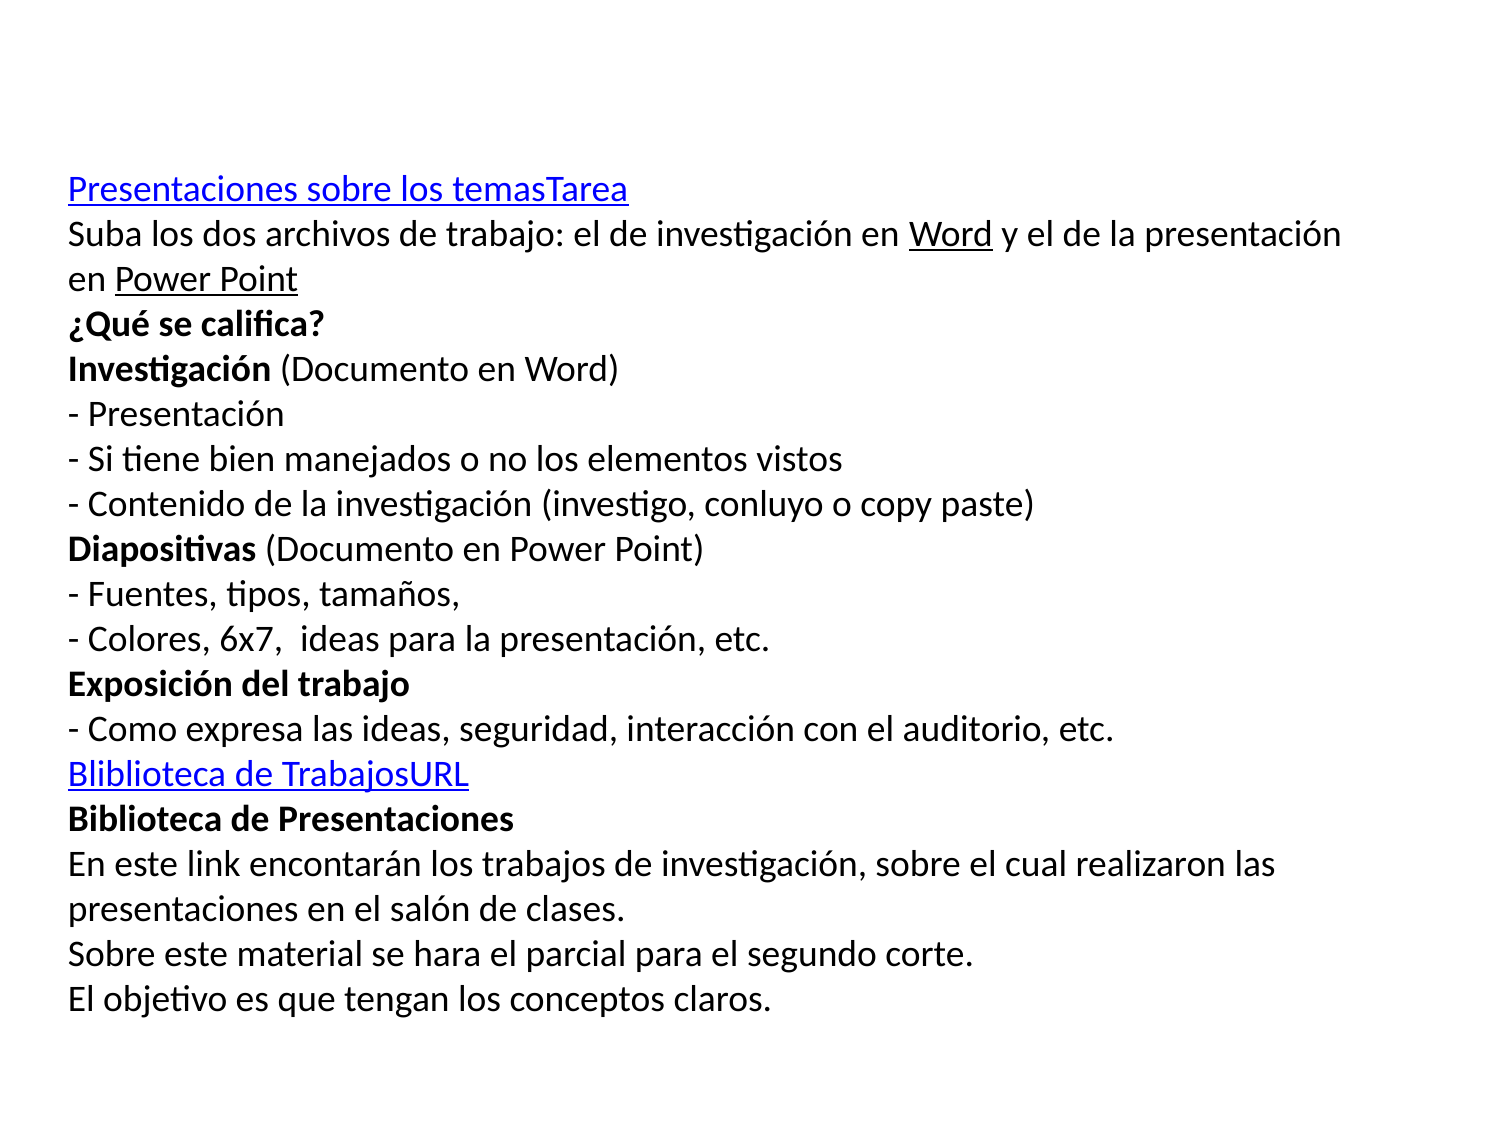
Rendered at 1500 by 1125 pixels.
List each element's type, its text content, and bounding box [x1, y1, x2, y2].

text_box Presentaciones sobre los temasTarea Suba los dos archivos de trabajo: el de investigación en Word y el de la presentación en Power Point ¿Qué se califica? Investigación (Documento en Word) - Presentación - Si tiene bien manejados o no los elementos vistos - Contenido de la investigación (investigo, conluyo o copy paste) Diapositivas (Documento en Power Point) - Fuentes, tipos, tamaños, - Colores, 6x7, ideas para la presentación, etc. Exposición del trabajo - Como expresa las ideas, seguridad, interacción con el auditorio, etc. Bliblioteca de TrabajosURL Biblioteca de Presentaciones En este link encontarán los trabajos de investigación, sobre el cual realizaron las presentaciones en el salón de clases. Sobre este material se hara el parcial para el segundo corte. El objetivo es que tengan los conceptos claros. [53, 66, 1424, 1072]
